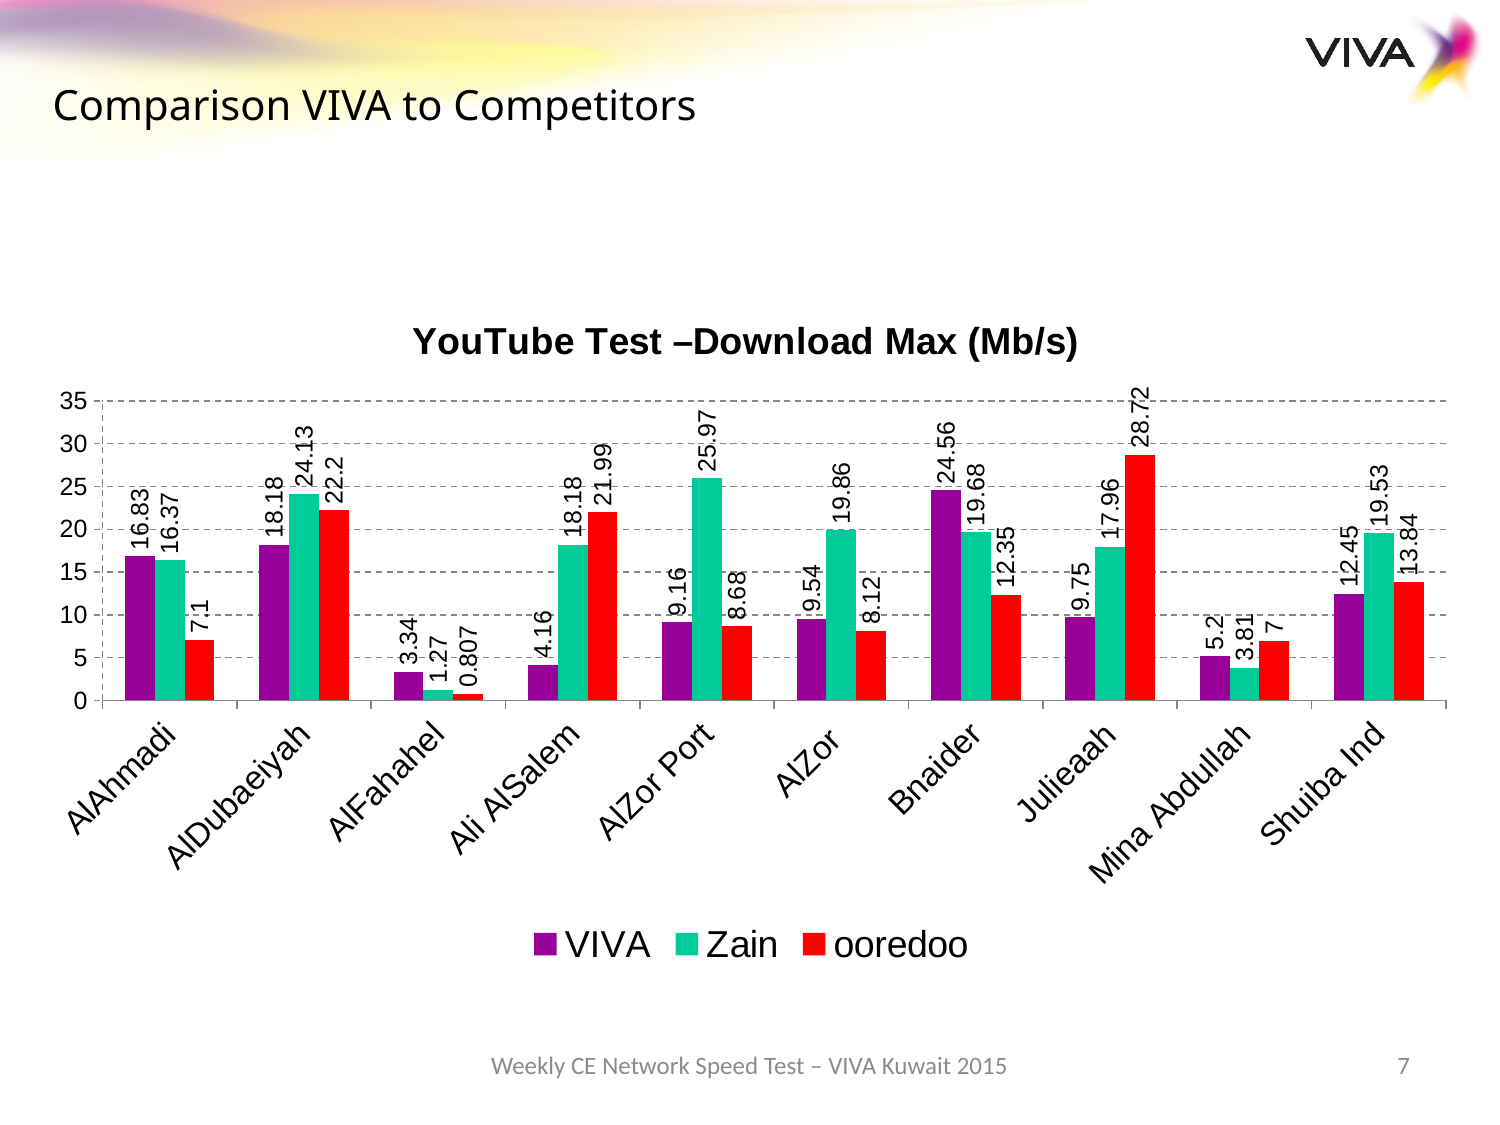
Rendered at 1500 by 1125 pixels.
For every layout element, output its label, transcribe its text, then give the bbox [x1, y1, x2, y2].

picture [0, 0, 1089, 160]
picture [1300, 12, 1485, 105]
chart [27, 287, 1476, 974]
text_box Weekly CE Network Speed Test – VIVA Kuwait 2015 [205, 1042, 1074, 1103]
text_box 7 [1074, 1042, 1425, 1103]
text_box Comparison VIVA to Competitors [37, 24, 1278, 184]
